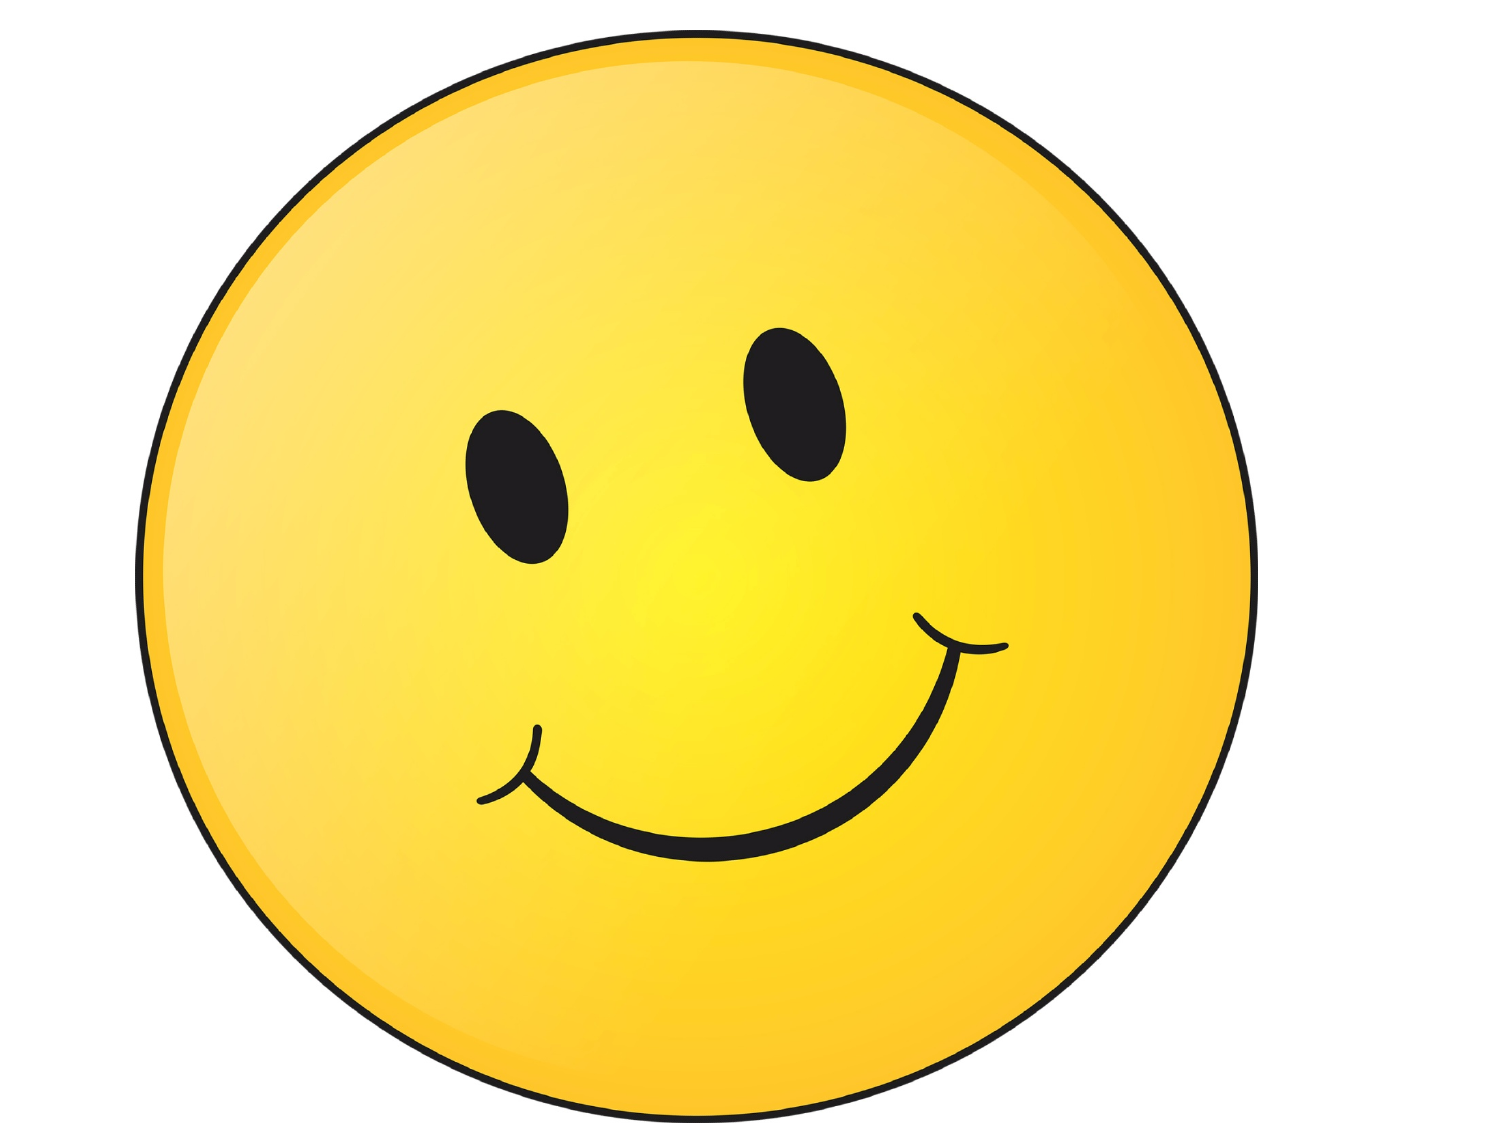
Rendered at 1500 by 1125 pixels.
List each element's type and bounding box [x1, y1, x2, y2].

picture [135, 30, 1259, 1123]
